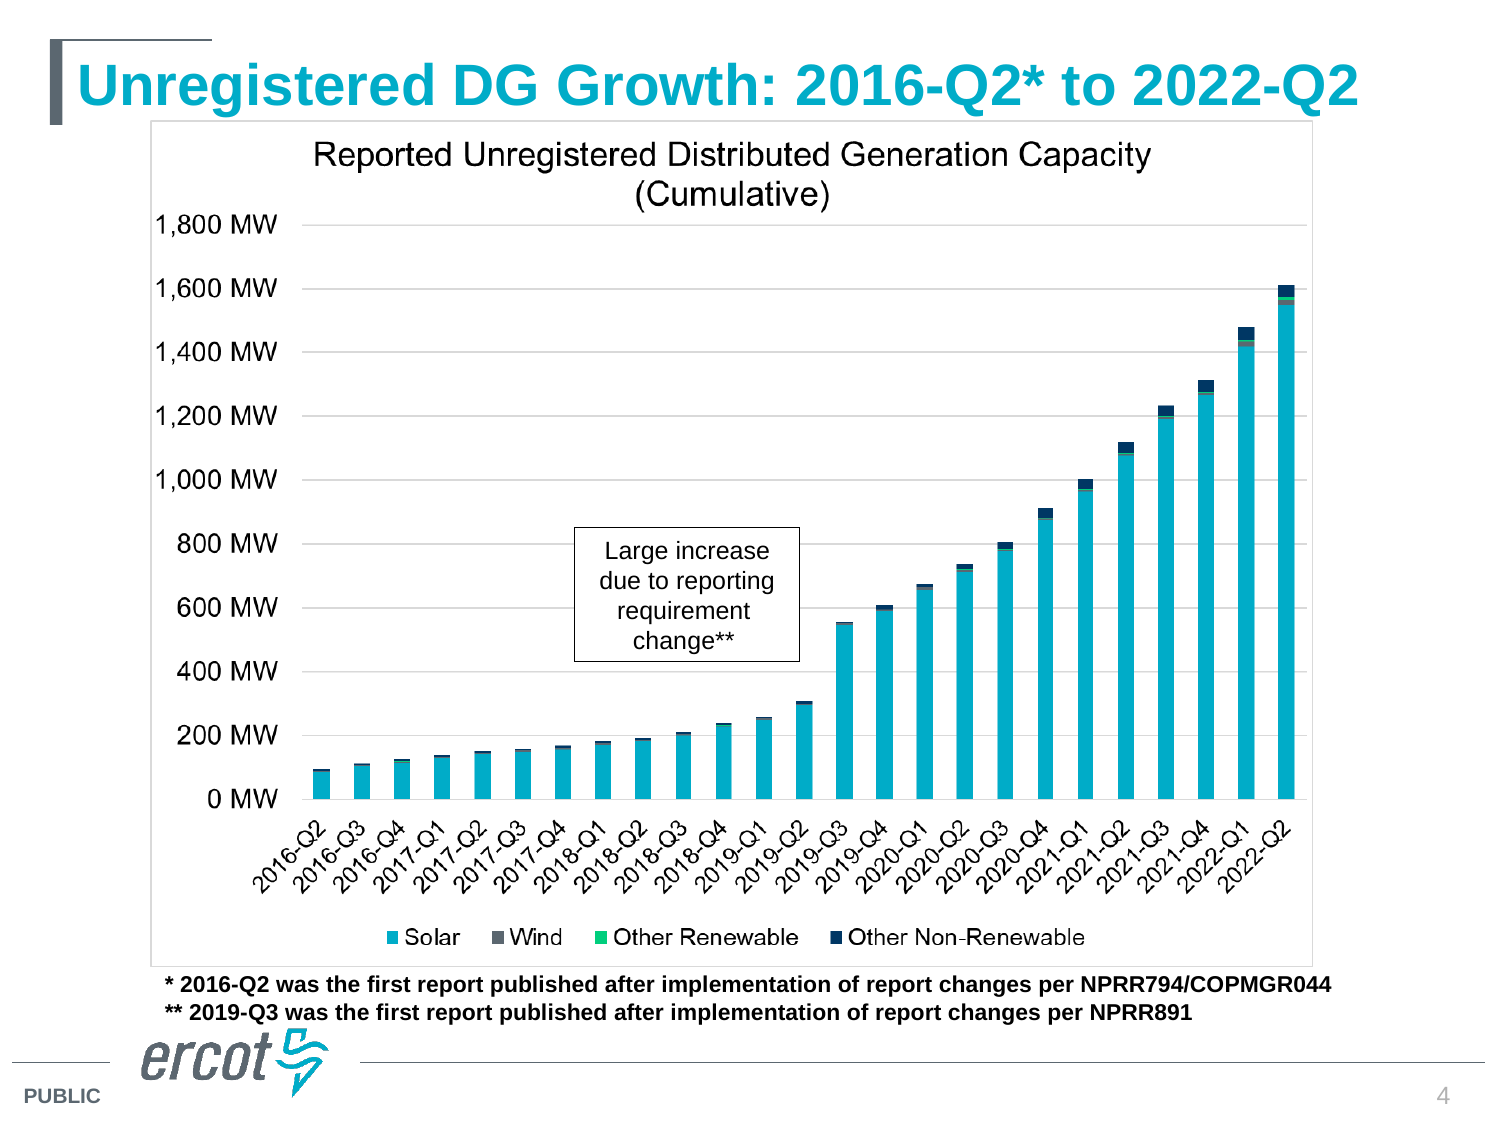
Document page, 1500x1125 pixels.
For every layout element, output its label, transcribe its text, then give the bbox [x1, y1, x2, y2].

slide_number 4 [1400, 1076, 1488, 1113]
picture [149, 120, 1313, 967]
picture [137, 1024, 332, 1100]
title Unregistered DG Growth: 2016-Q2* to 2022-Q2 [62, 39, 1450, 125]
text_box * 2016-Q2 was the first report published after implementation of report changes per NPRR794/COPMGR044 ** 2019-Q3 was the first report published after implementation of report changes per NPRR891 [149, 962, 1363, 1033]
